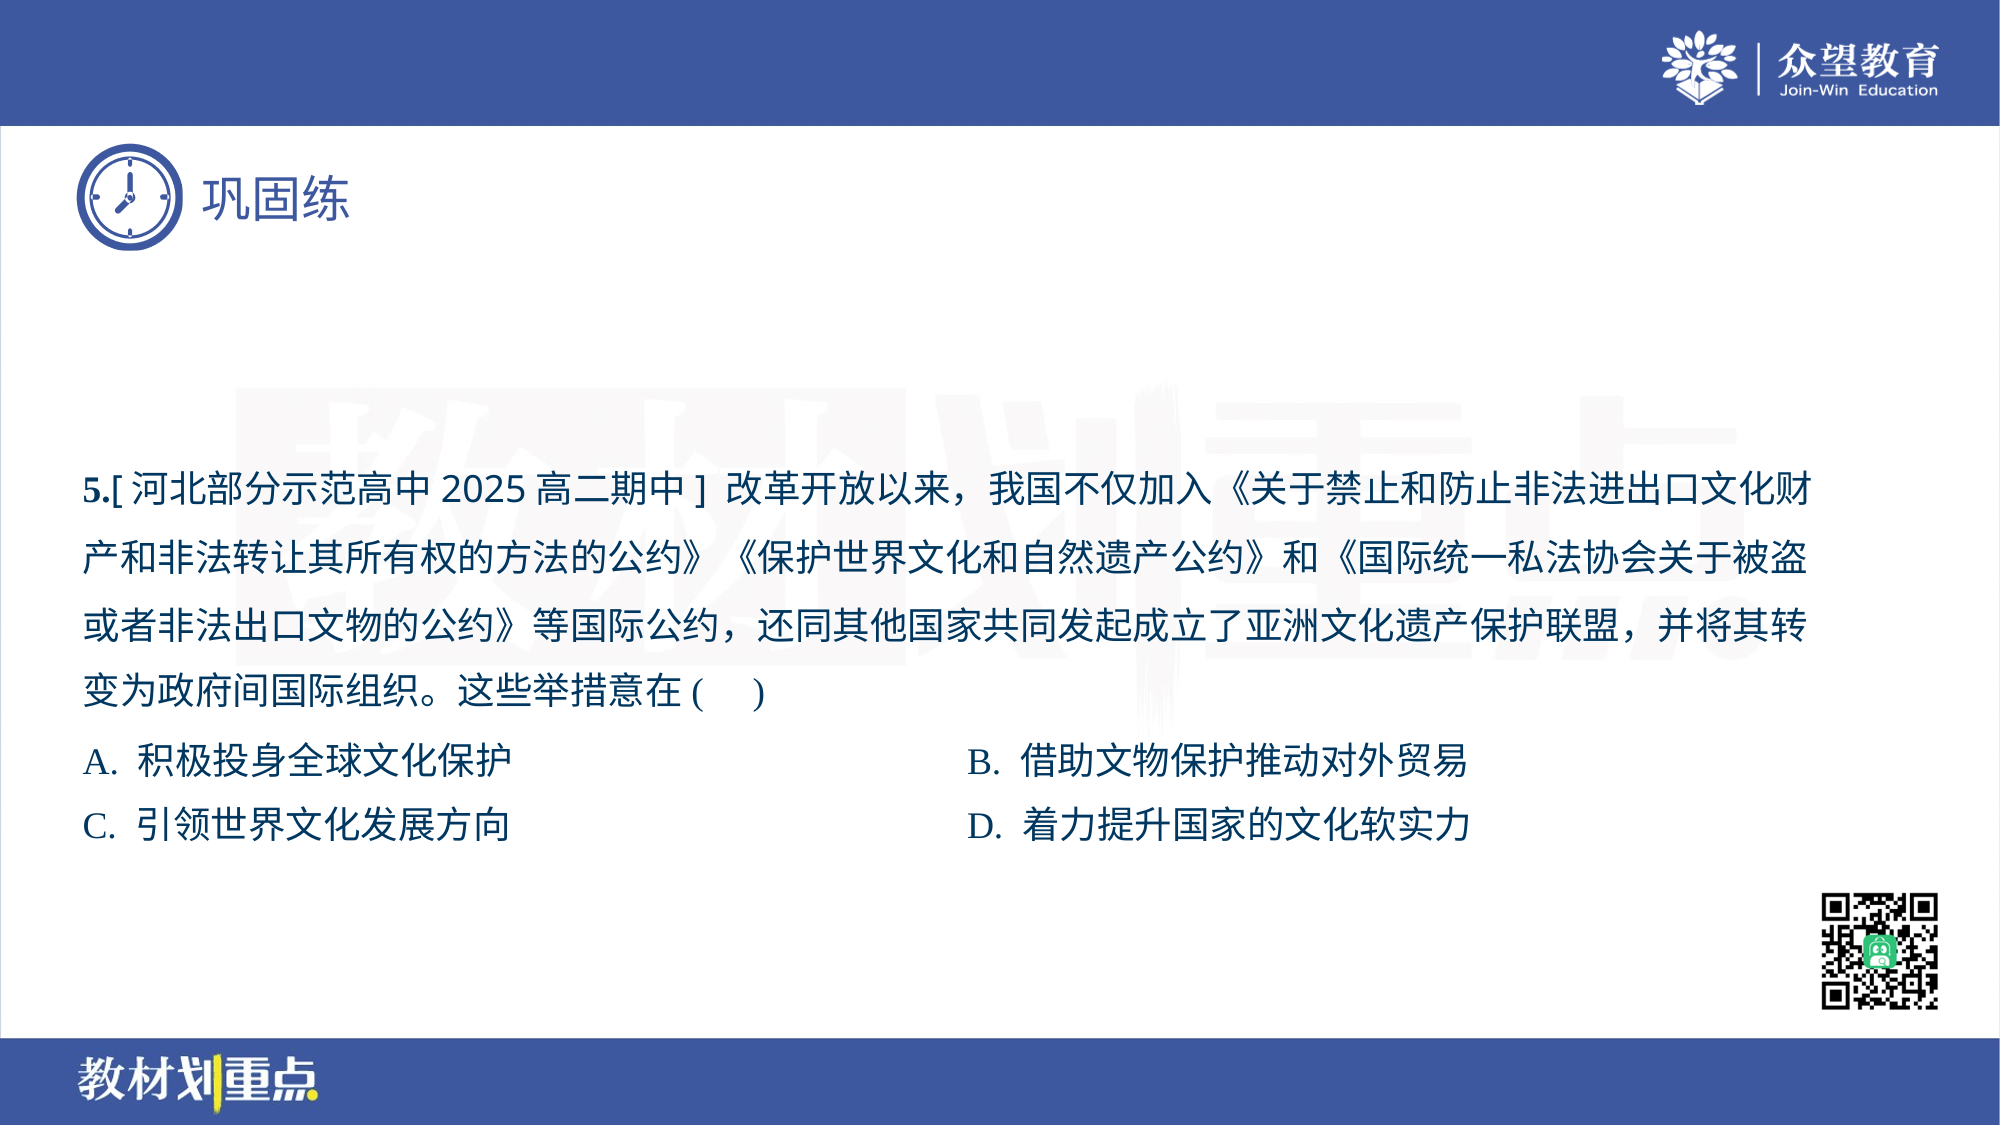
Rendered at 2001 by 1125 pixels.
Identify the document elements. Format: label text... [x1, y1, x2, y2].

text_box 5.[河北部分示范高中2025高二期中] 改革开放以来，我国不仅加入《关于禁止和防止非法进出口文化财 产和非法转让其所有权的方法的公约》《保护世界文化和自然遗产公约》和《国际统一私法协会关于被盗 或者非法出口文物的公约》等国际公约，还同其他国家共同发起成立了亚洲文化遗产保护联盟，并将其转 变为政府间国际组织。这些举措意在( ) [82, 441, 1817, 706]
picture [0, 0, 2000, 1125]
text_box A. 积极投身全球文化保护 B. 借助文物保护推动对外贸易 C. 引领世界文化发展方向 D. 着力提升国家的文化软实力 [82, 713, 1817, 840]
